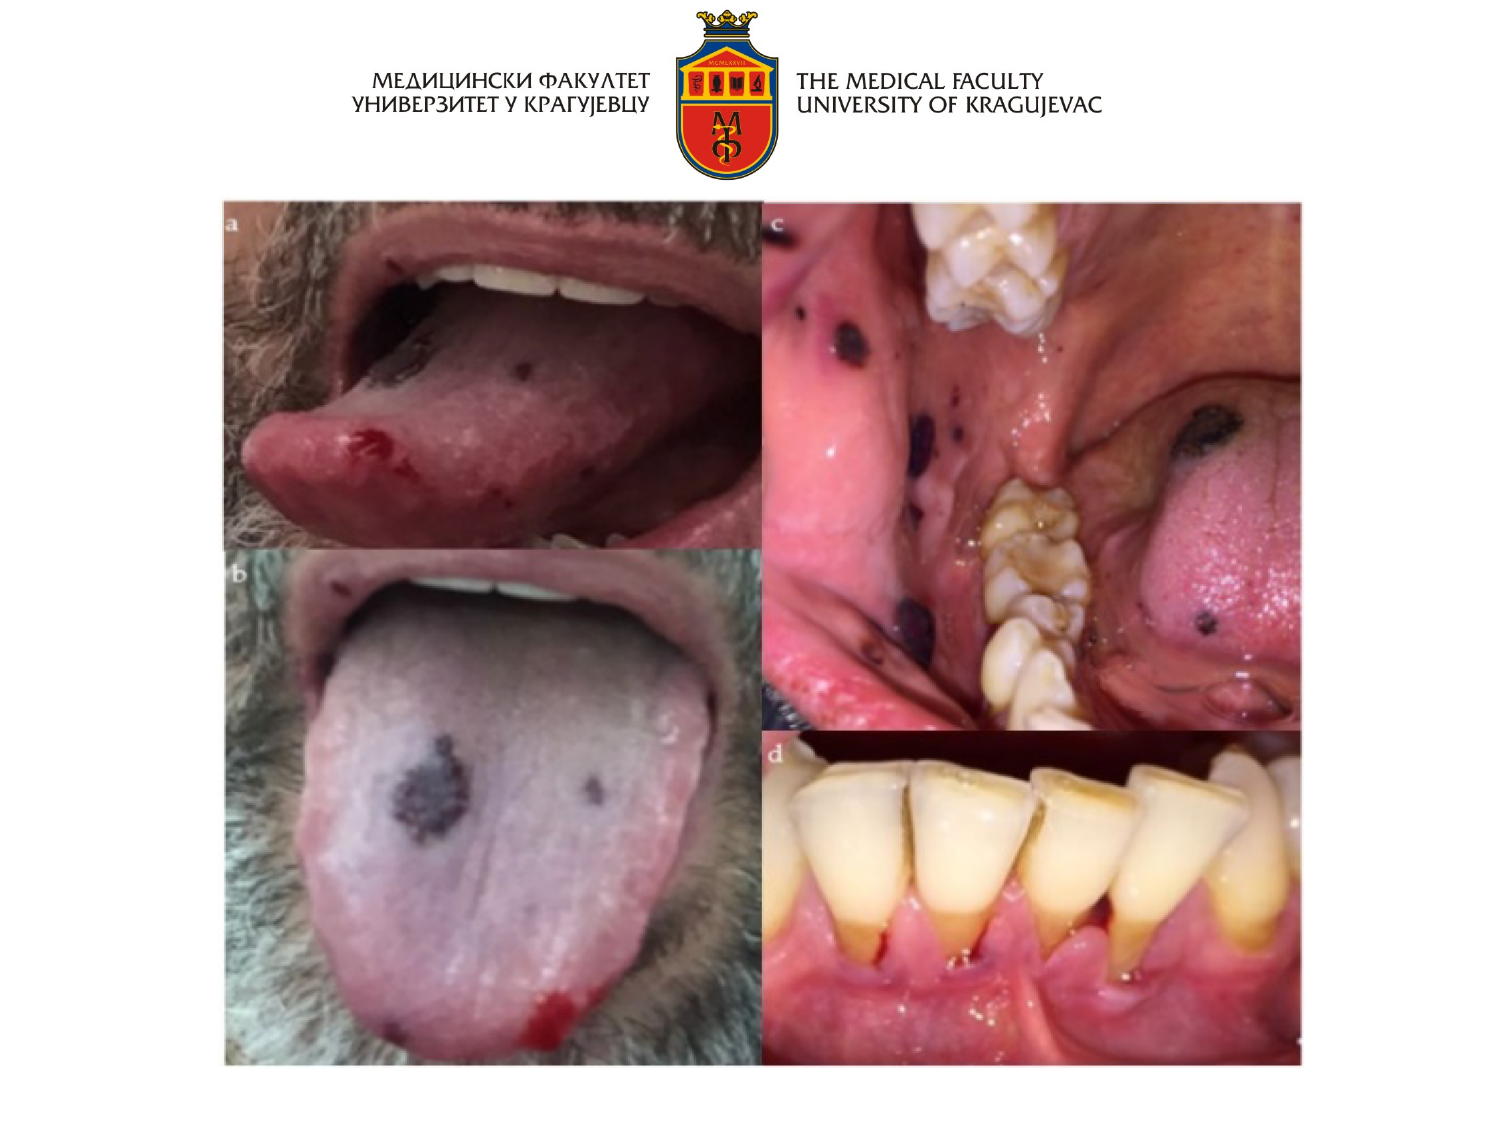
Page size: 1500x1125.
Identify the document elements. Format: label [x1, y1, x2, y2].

picture [328, 0, 1125, 191]
picture [218, 196, 1306, 1075]
